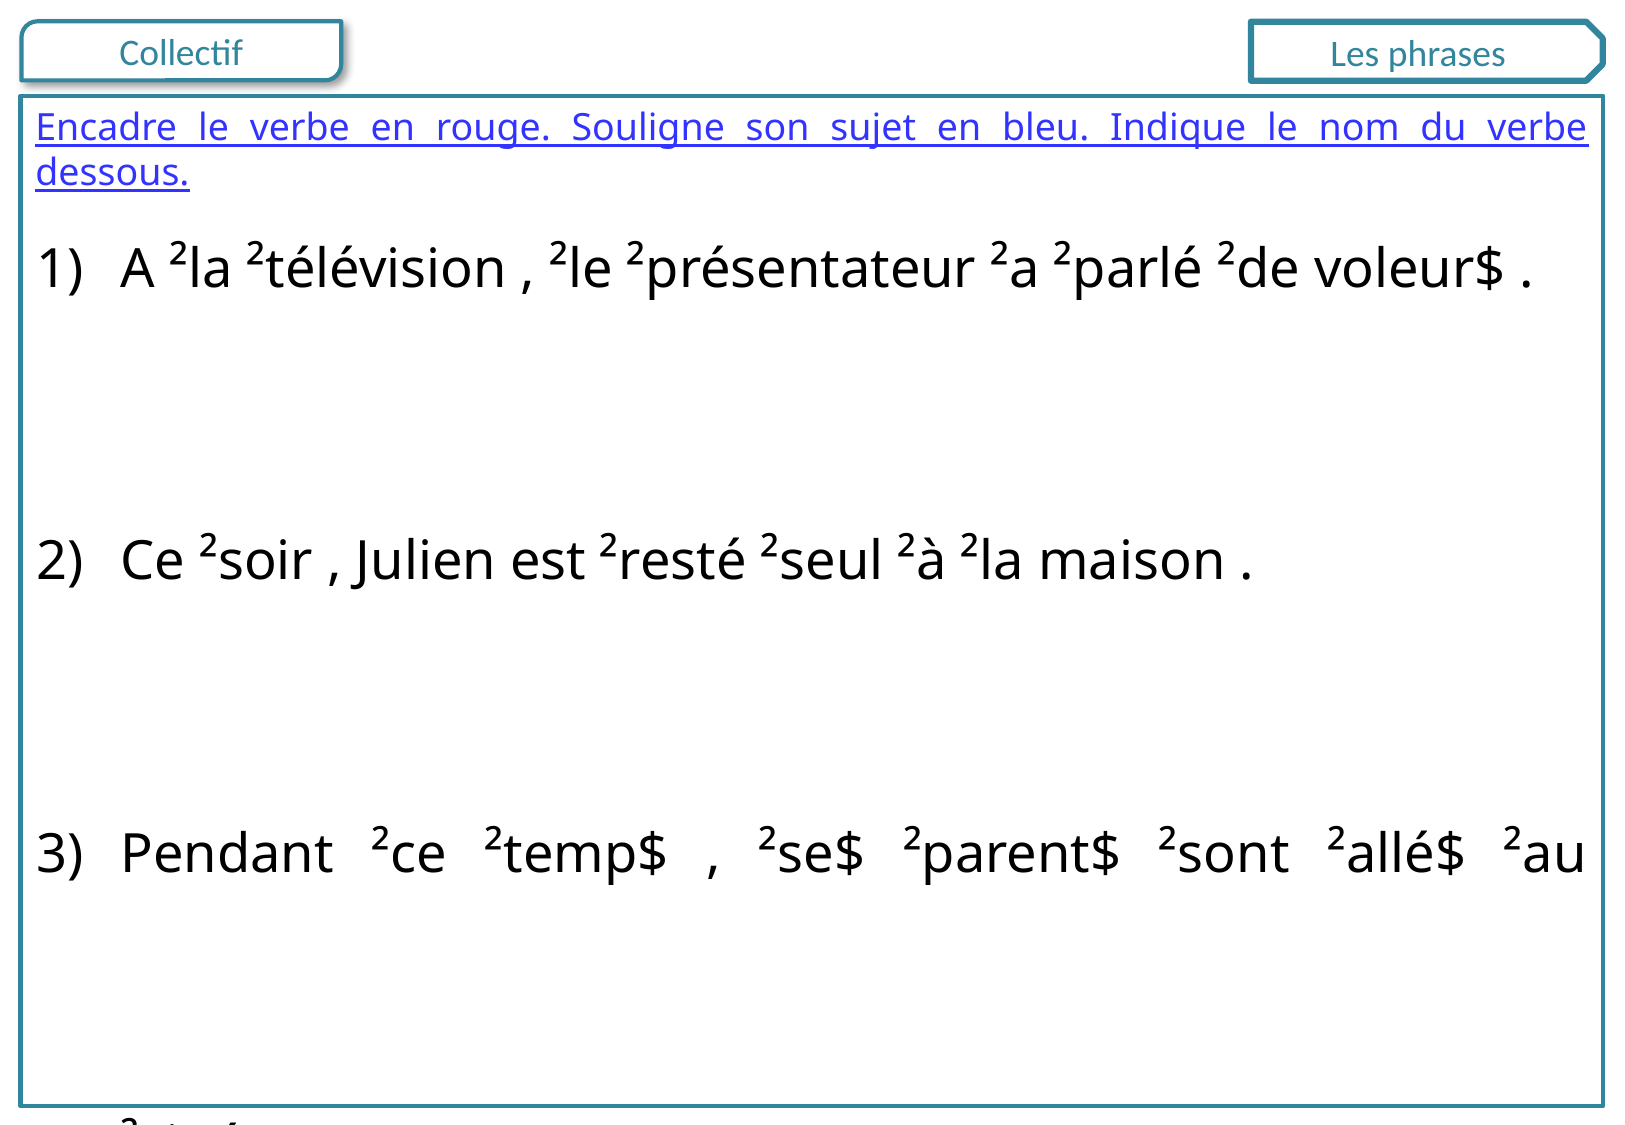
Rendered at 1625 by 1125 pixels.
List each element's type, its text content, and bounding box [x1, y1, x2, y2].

list Les phrases [1251, 21, 1585, 81]
list A ²la ²télévision , ²le ²présentateur ²a ²parlé ²de voleur$ . Ce ²soir , Julien est ²resté ²seul ²à ²la maison . Pendant ²ce ²temp$ , ²se$ ²parent$ ²sont ²allé$ ²au ²cinéma . [21, 95, 1604, 1106]
list Encadre le verbe en rouge. Souligne son sujet en bleu. Indique le nom du verbe dessous. [18, 94, 1605, 1108]
